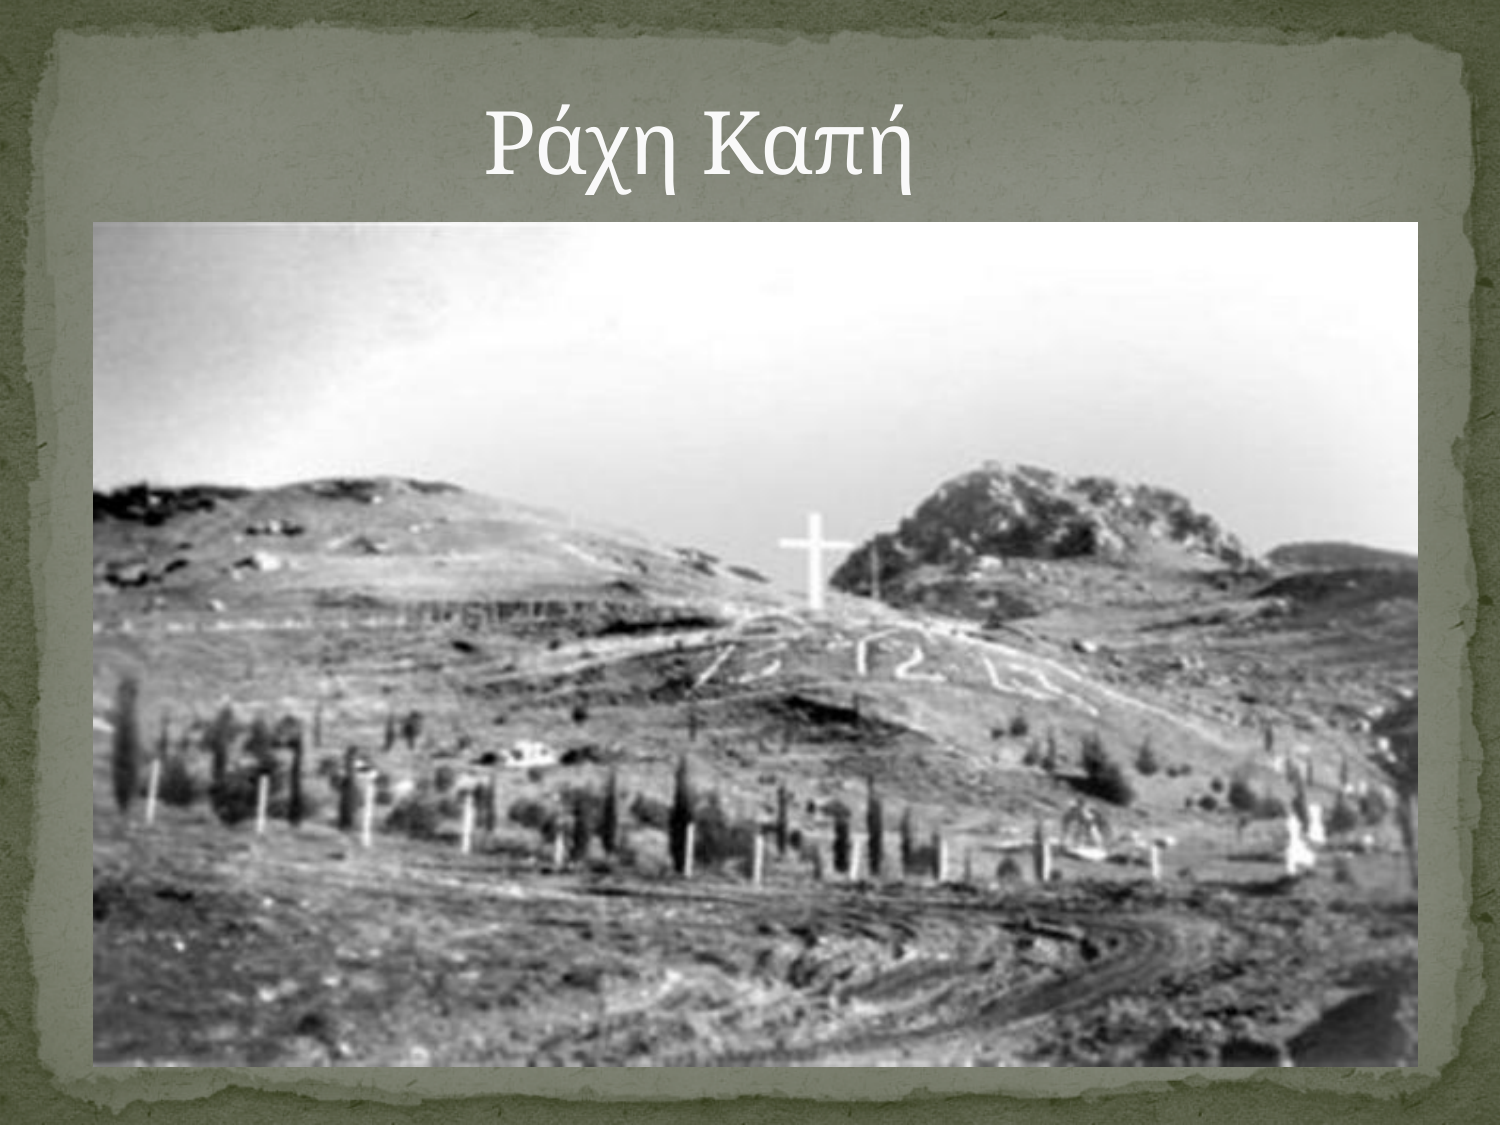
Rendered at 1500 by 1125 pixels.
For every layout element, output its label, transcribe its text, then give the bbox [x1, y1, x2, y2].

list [96, 225, 1416, 1063]
title Ράχη Καπή [468, 0, 1500, 200]
